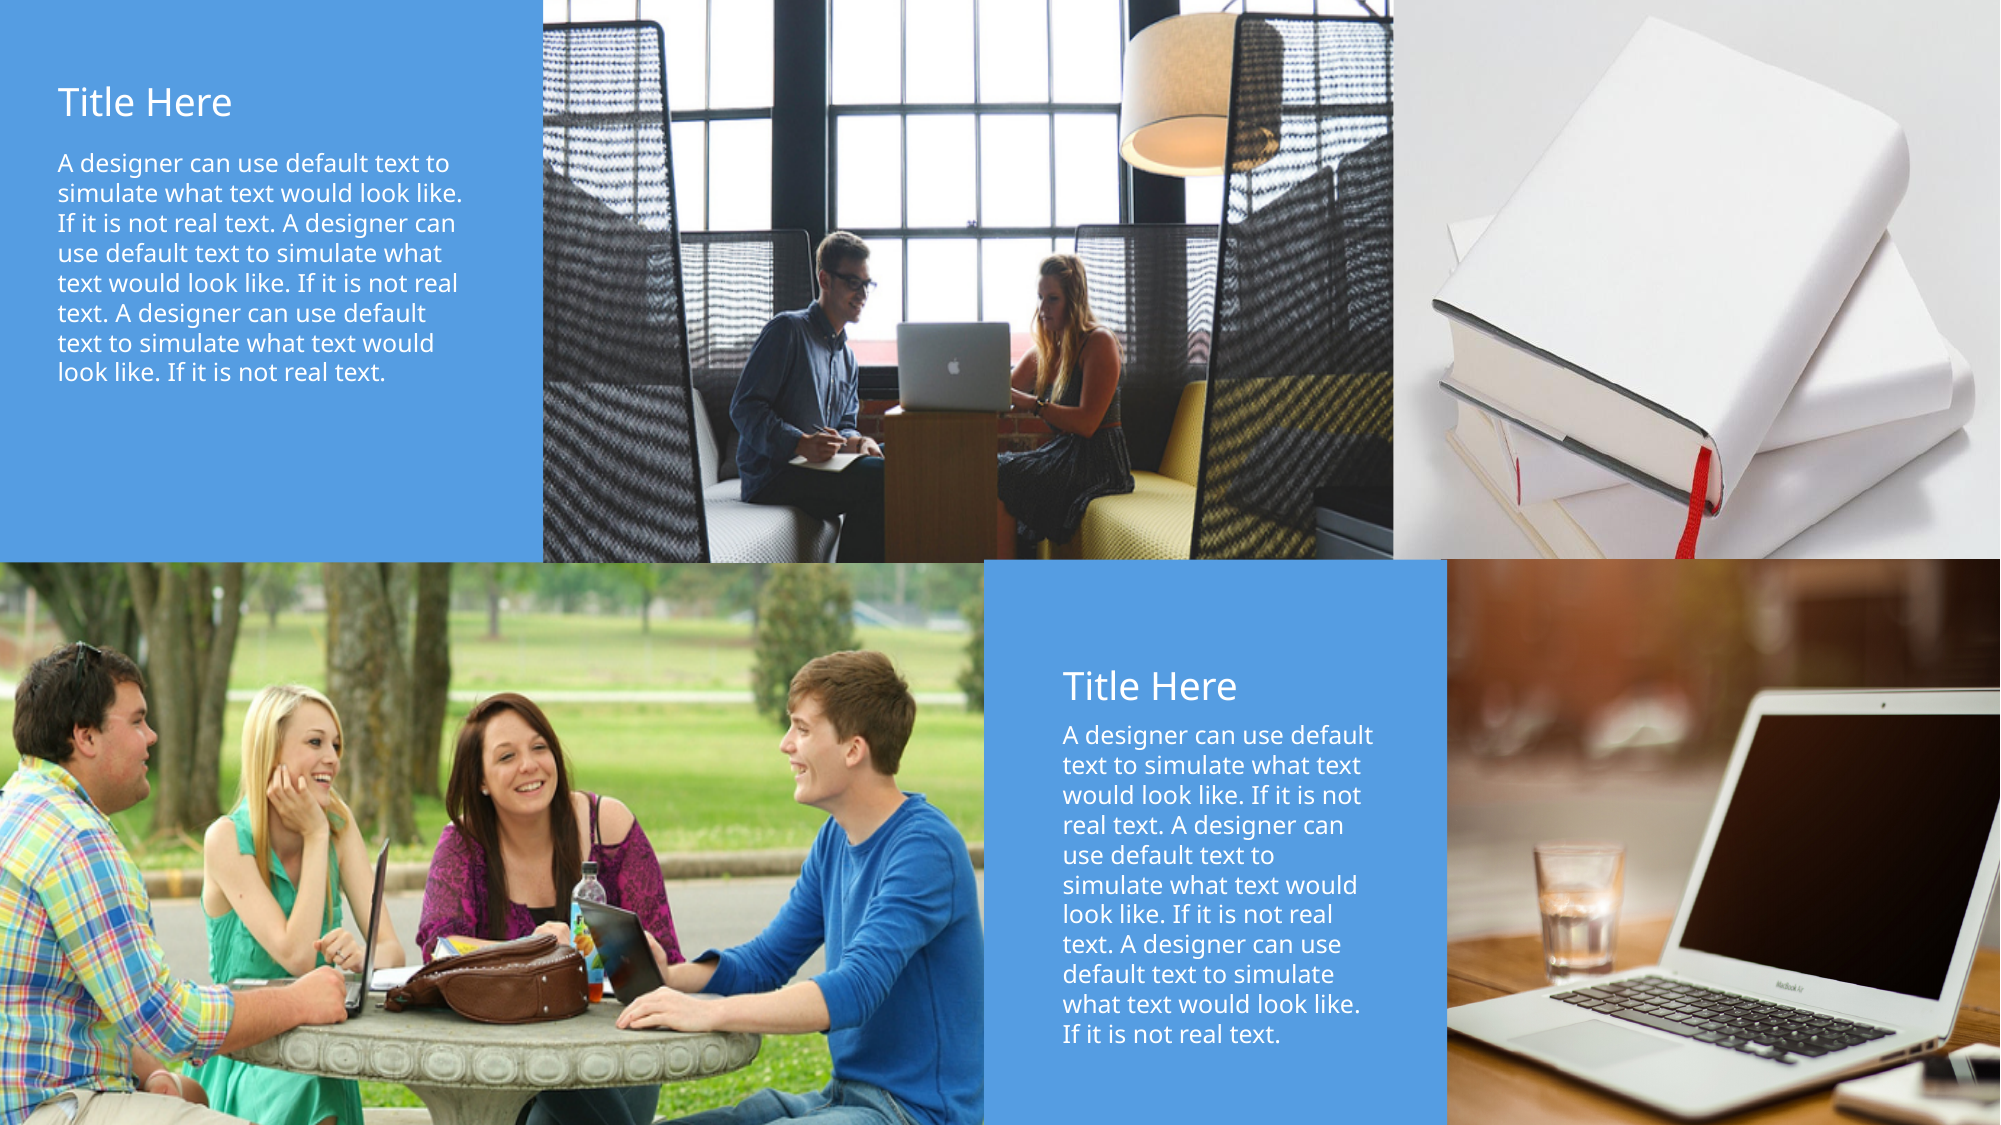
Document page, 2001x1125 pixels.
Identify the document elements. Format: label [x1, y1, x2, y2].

text_box [1448, 559, 2000, 1125]
text_box [0, 563, 983, 1125]
text_box [42, 70, 490, 428]
text_box [0, 0, 544, 563]
text_box [544, 0, 1393, 563]
text_box [1393, 0, 2000, 559]
text_box [1047, 654, 1394, 1091]
text_box [983, 559, 1448, 1125]
